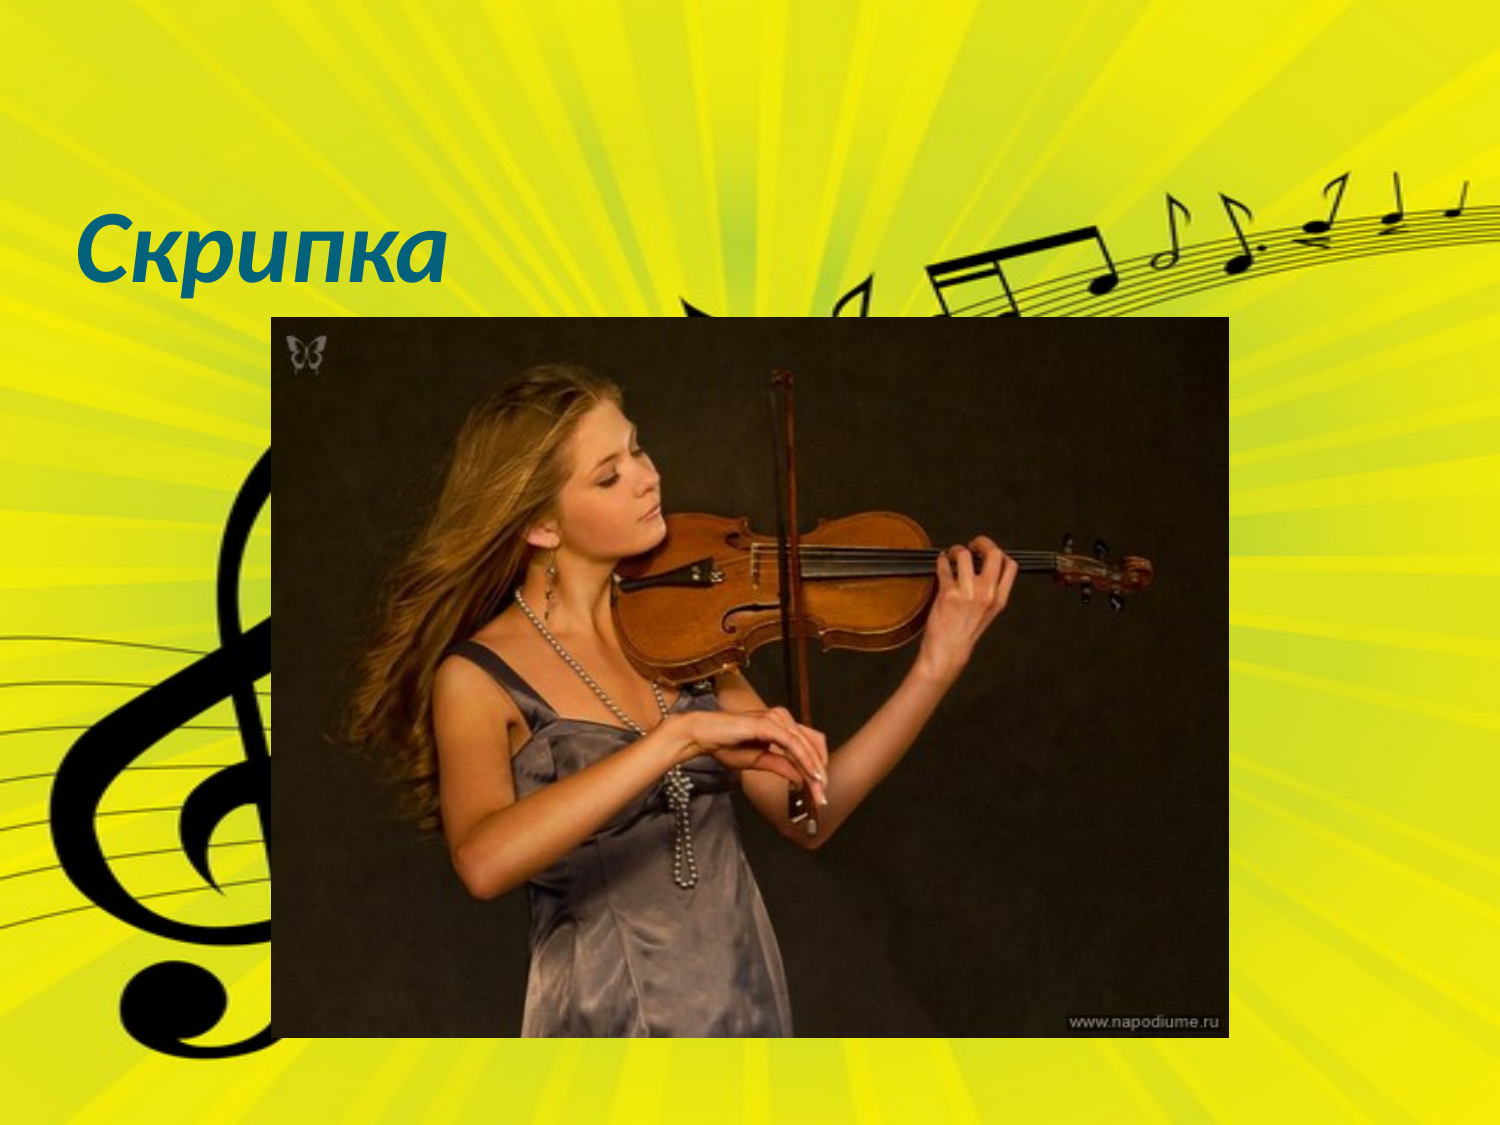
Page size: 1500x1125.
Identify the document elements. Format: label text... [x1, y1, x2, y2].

title Скрипка [75, 115, 1425, 303]
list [271, 317, 1229, 1038]
picture [0, 0, 1500, 1125]
